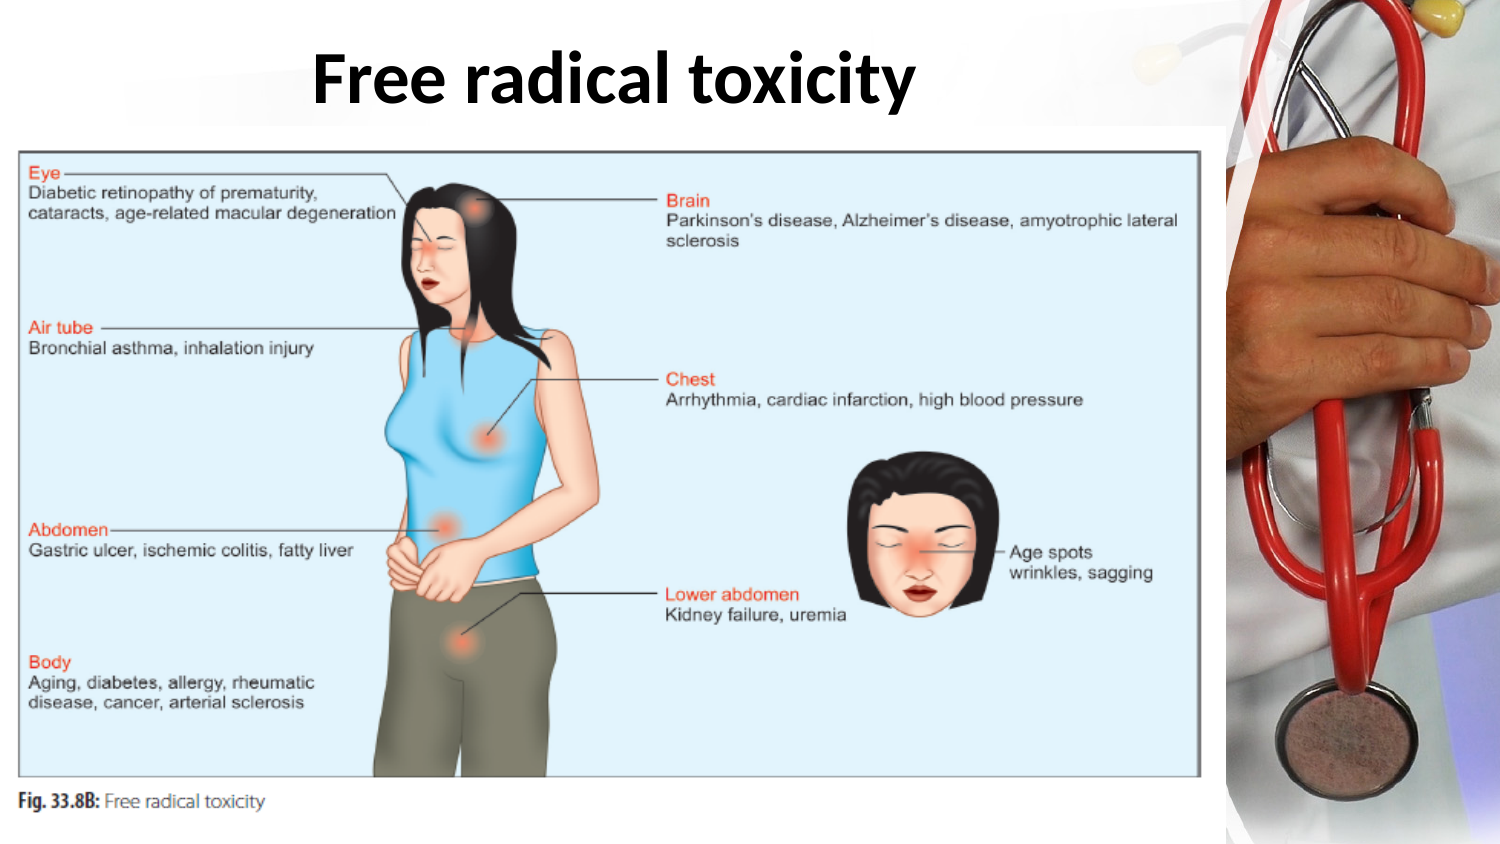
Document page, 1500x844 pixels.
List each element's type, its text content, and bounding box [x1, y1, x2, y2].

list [0, 126, 1227, 844]
picture [0, 0, 1500, 844]
title Free radical toxicity [75, 11, 1155, 124]
